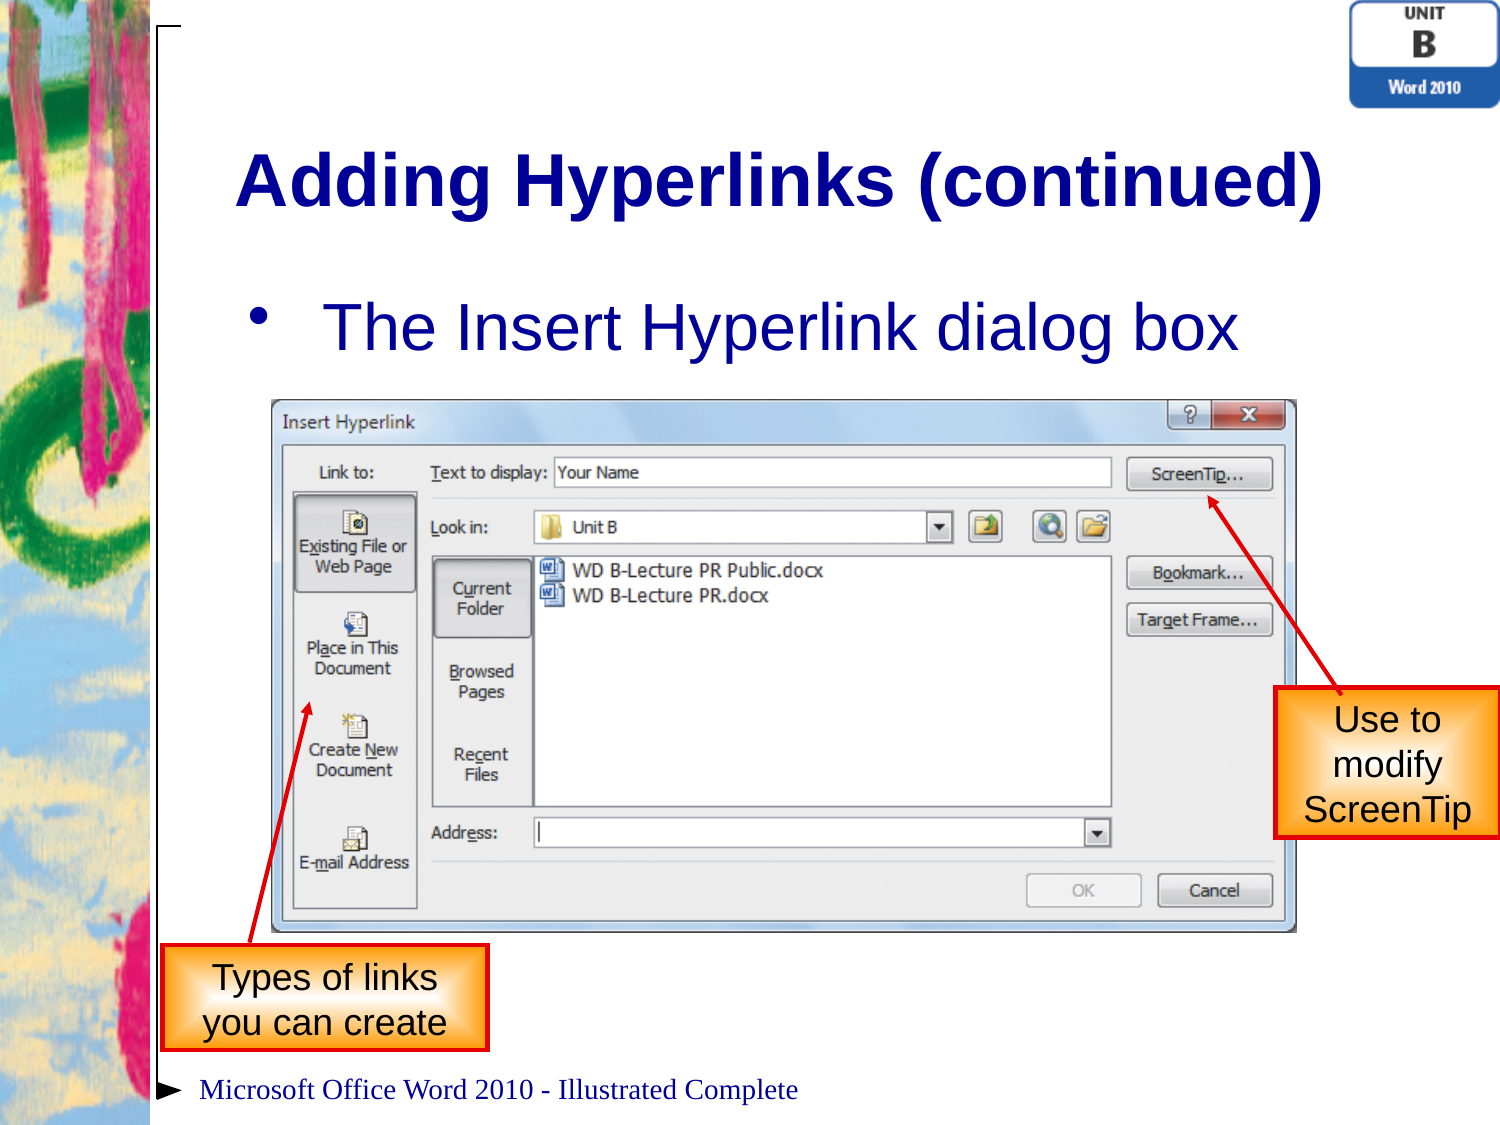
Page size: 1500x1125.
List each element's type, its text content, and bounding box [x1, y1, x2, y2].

picture [271, 399, 1297, 933]
picture [0, 0, 150, 1125]
title Adding Hyperlinks (continued) [218, 113, 1359, 240]
picture [1348, 0, 1500, 110]
text_box Use to modify ScreenTip [1302, 636, 1500, 838]
footer Microsoft Office Word 2010 - Illustrated Complete [183, 1062, 1147, 1125]
list The Insert Hyperlink dialog box [232, 275, 1447, 1014]
text_box Types of links you can create [162, 945, 488, 1051]
